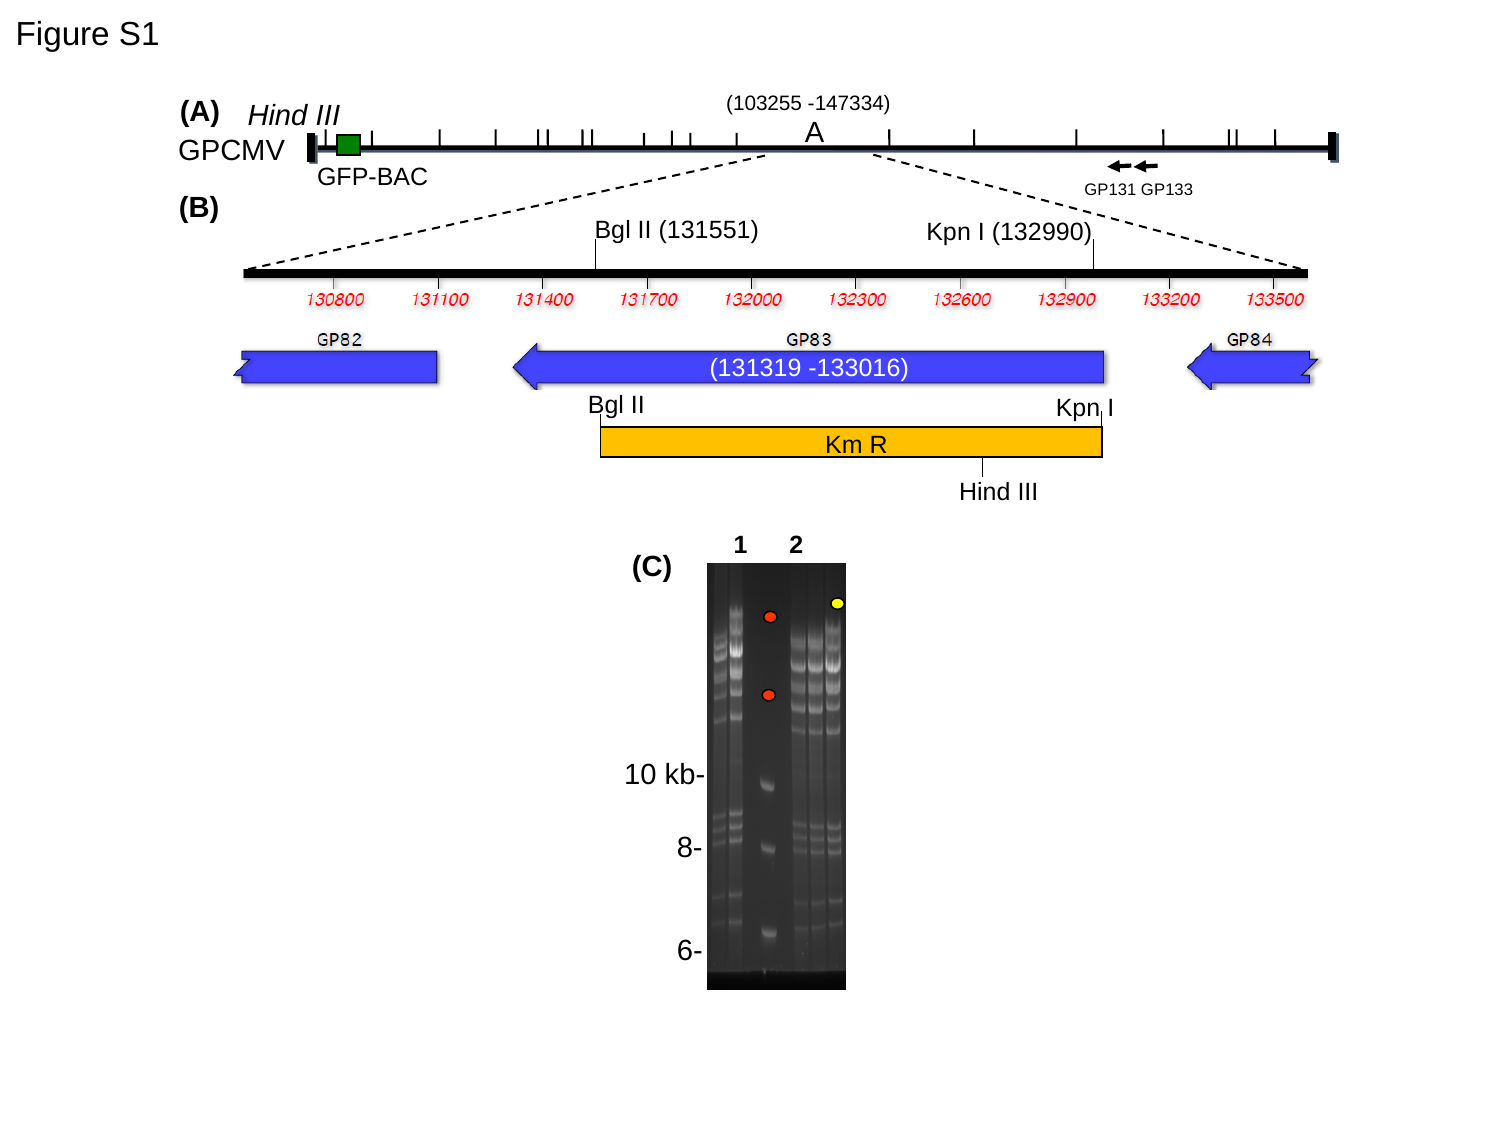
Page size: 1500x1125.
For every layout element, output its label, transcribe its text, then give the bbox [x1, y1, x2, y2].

text_box Figure S1 [0, 4, 175, 60]
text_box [164, 82, 1335, 991]
